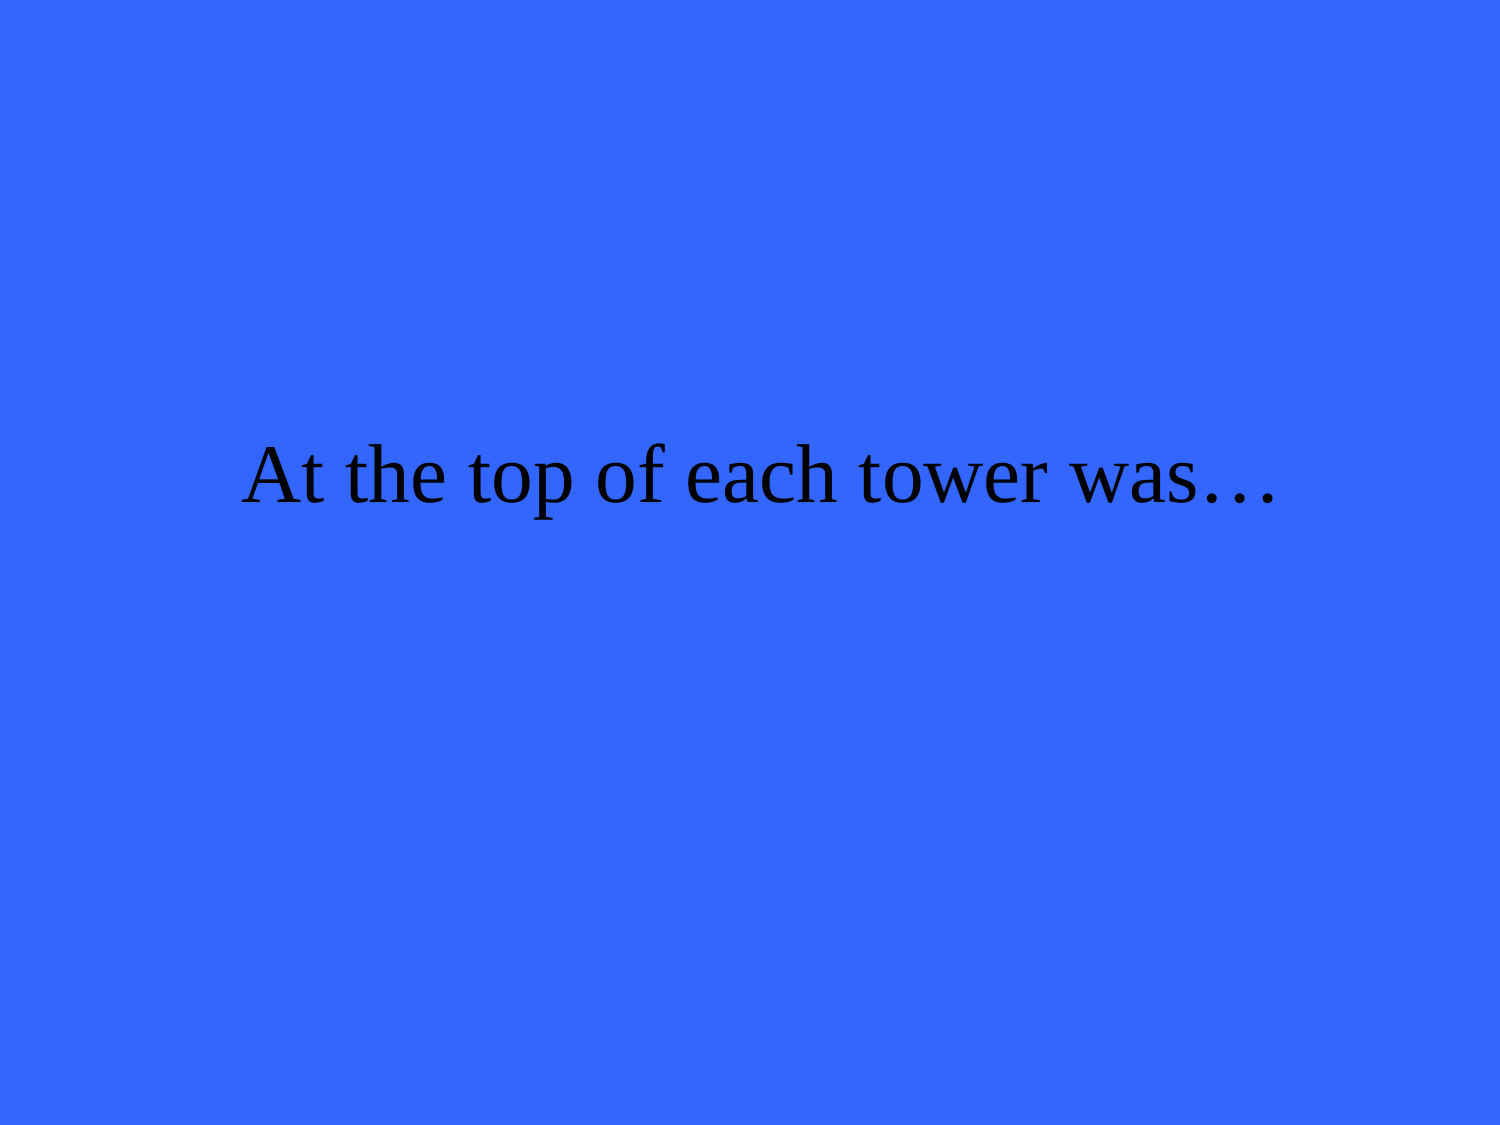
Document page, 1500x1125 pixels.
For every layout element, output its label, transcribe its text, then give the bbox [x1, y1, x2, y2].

title At the top of each tower was… [124, 374, 1401, 563]
